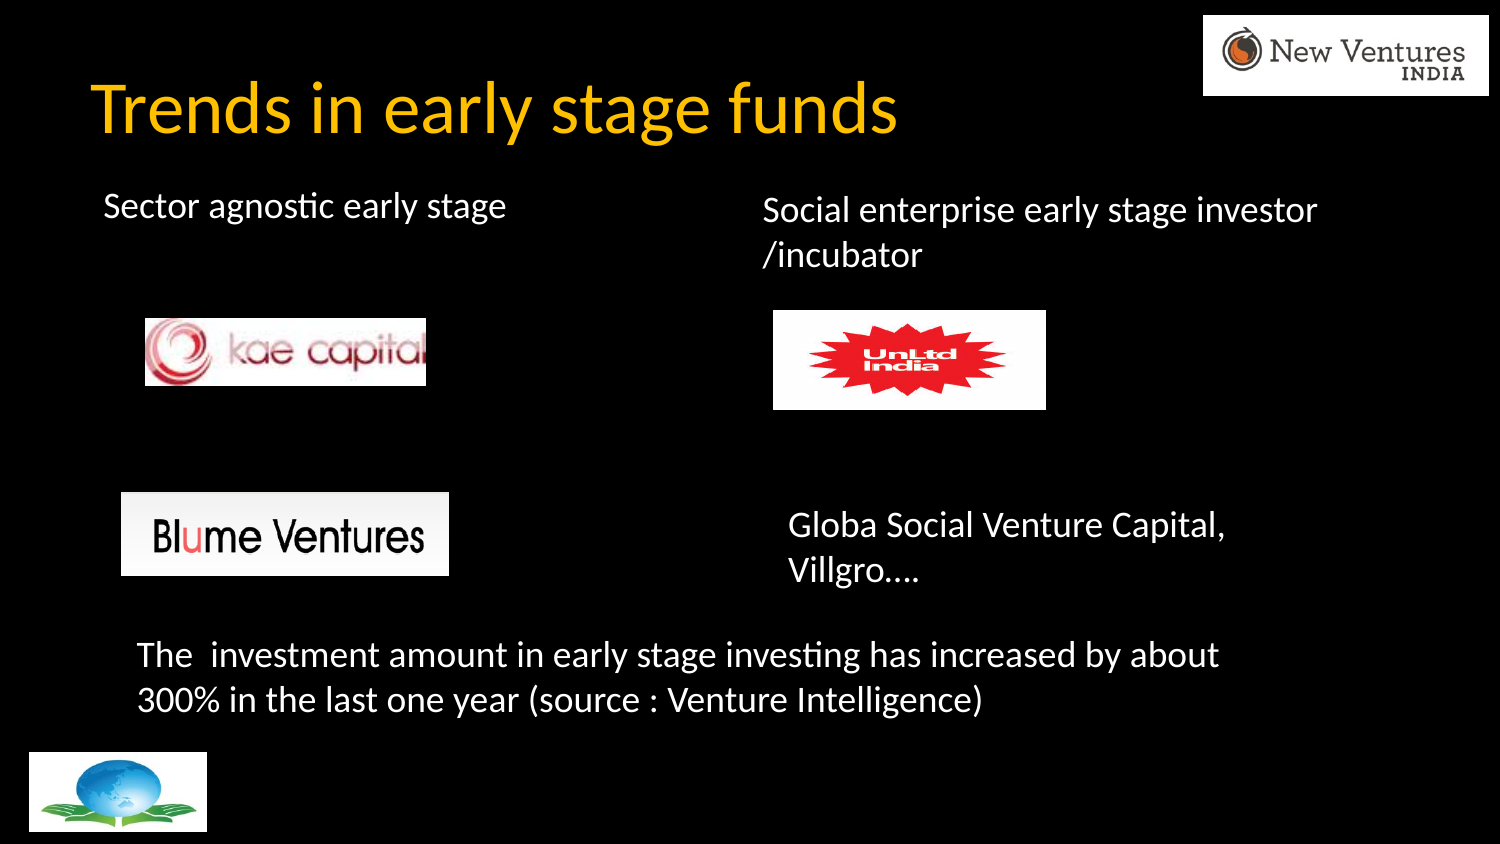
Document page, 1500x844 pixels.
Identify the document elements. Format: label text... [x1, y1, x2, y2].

picture [145, 318, 426, 387]
picture [1203, 15, 1489, 96]
text_box The investment amount in early stage investing has increased by about 300% in the last one year (source : Venture Intelligence) [121, 622, 1285, 728]
picture [29, 752, 207, 832]
picture [773, 309, 1046, 411]
text_box Social enterprise early stage investor /incubator [747, 177, 1424, 282]
text_box Sector agnostic early stage [88, 173, 573, 234]
picture [121, 492, 449, 576]
text_box Globa Social Venture Capital, Villgro…. [773, 492, 1376, 598]
title Trends in early stage funds [75, 33, 1164, 175]
